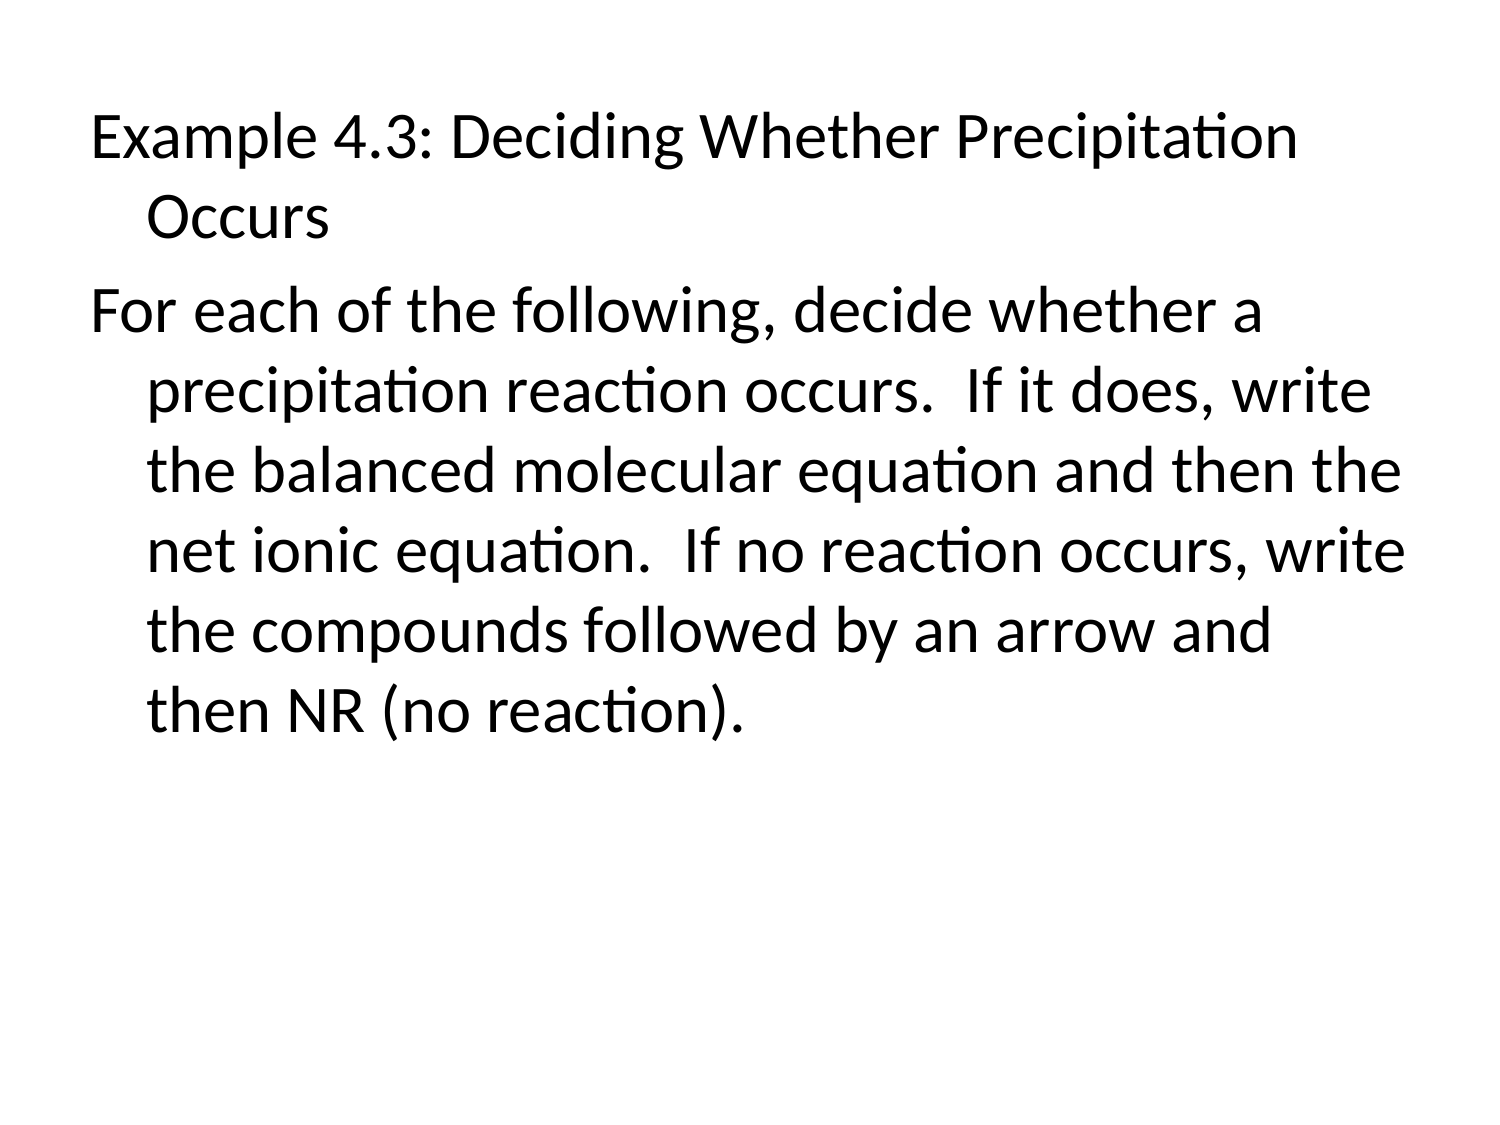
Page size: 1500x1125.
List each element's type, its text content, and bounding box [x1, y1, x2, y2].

list Example 4.3: Deciding Whether Precipitation Occurs For each of the following, decide whether a precipitation reaction occurs. If it does, write the balanced molecular equation and then the net ionic equation. If no reaction occurs, write the compounds followed by an arrow and then NR (no reaction). [75, 84, 1425, 1005]
